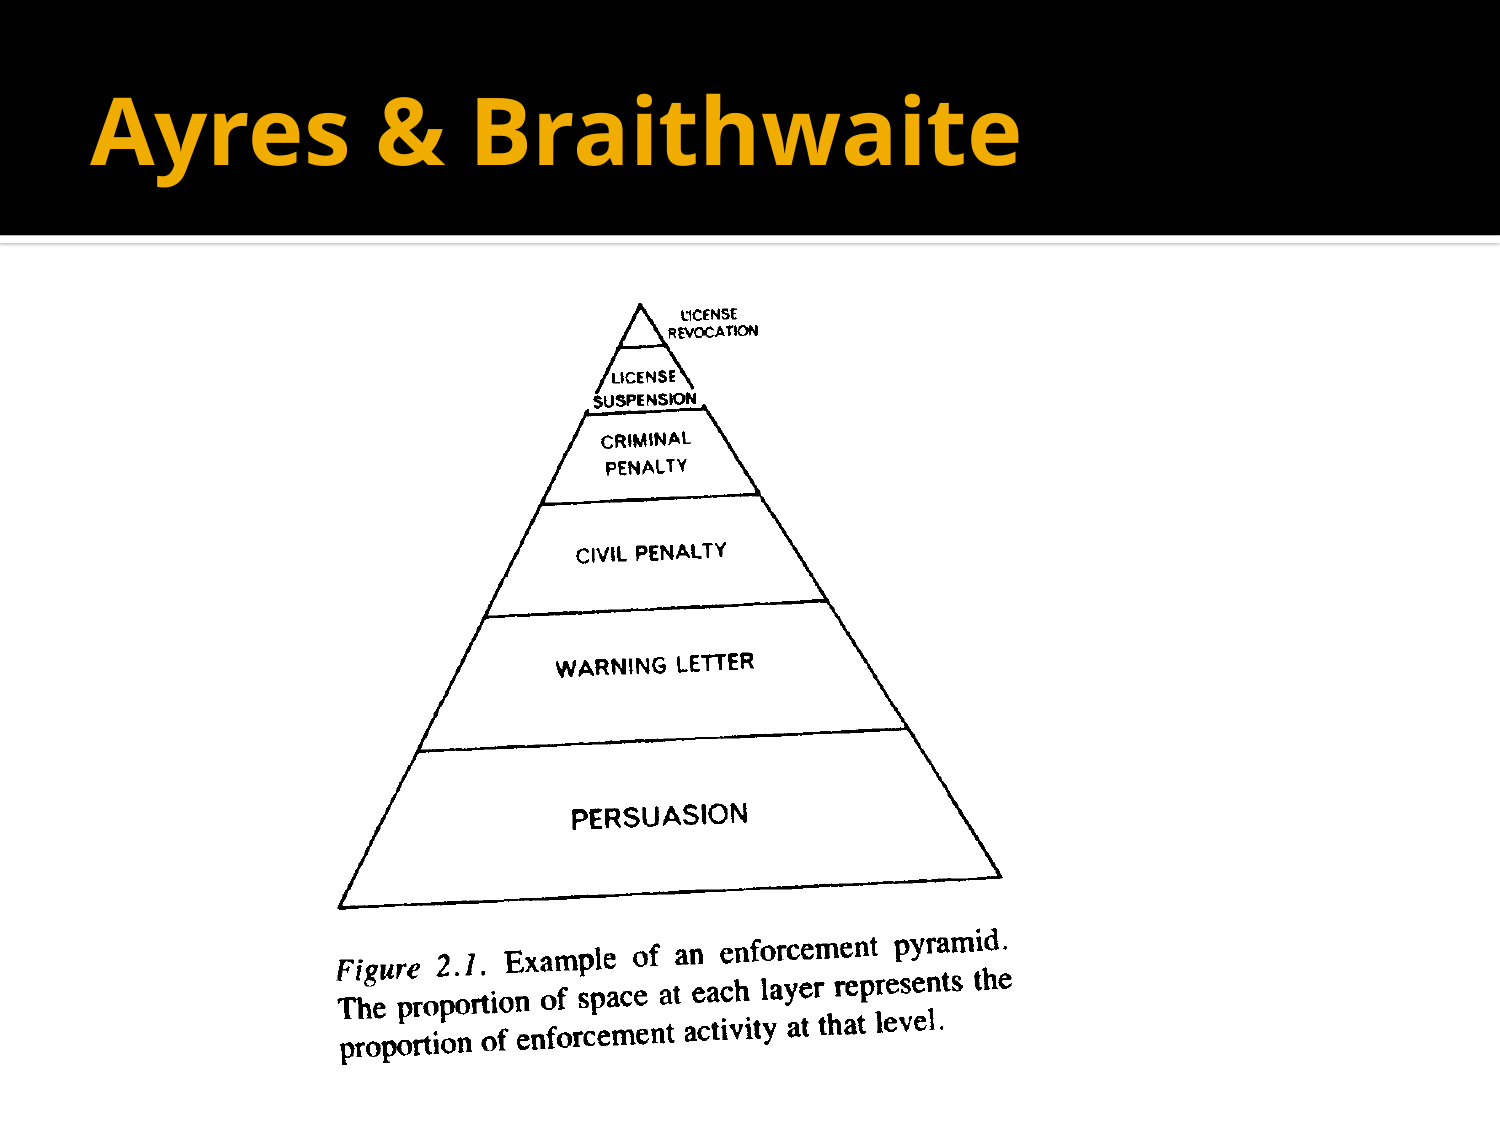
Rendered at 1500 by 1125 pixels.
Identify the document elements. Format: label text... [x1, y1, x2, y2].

title Ayres & Braithwaite [75, 25, 1425, 231]
picture [149, 287, 1338, 1083]
